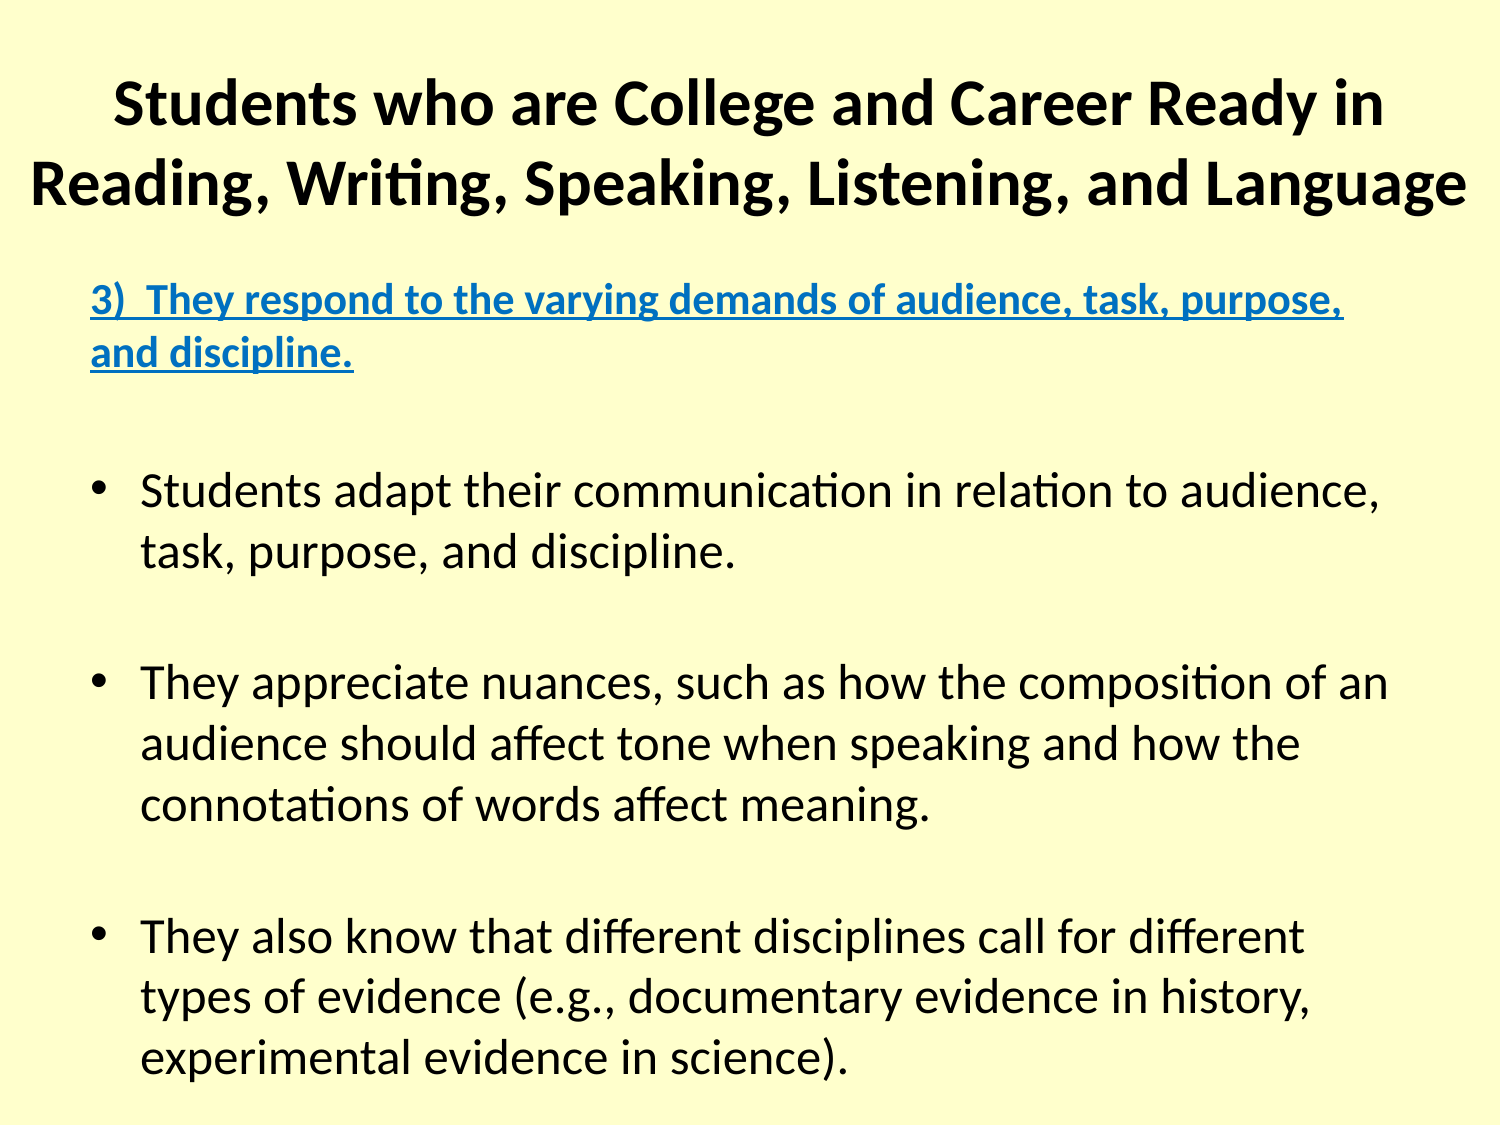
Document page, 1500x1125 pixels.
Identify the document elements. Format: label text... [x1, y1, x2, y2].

list 3) They respond to the varying demands of audience, task, purpose, and discipline. Students adapt their communication in relation to audience, task, purpose, and discipline. They appreciate nuances, such as how the composition of an audience should affect tone when speaking and how the connotations of words affect meaning. They also know that different disciplines call for different types of evidence (e.g., documentary evidence in history, experimental evidence in science). [75, 262, 1425, 1100]
title Students who are College and Career Ready in Reading, Writing, Speaking, Listening, and Language [12, 45, 1488, 233]
